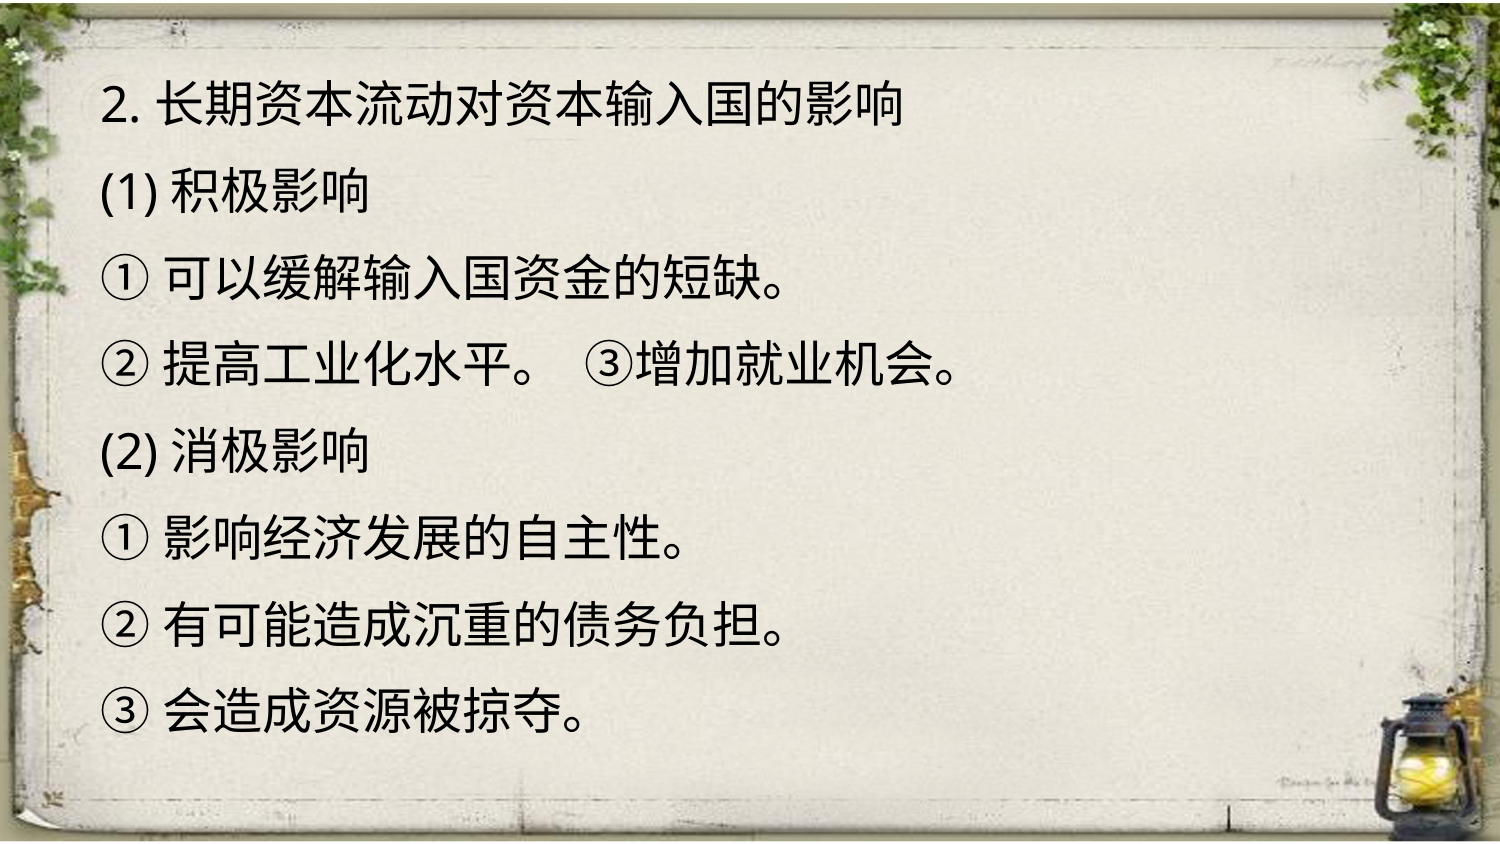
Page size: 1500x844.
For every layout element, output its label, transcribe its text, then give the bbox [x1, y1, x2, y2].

list 2.长期资本流动对资本输入国的影响 (1)积极影响 ①可以缓解输入国资金的短缺。 ②提高工业化水平。 ③增加就业机会。 (2)消极影响 ①影响经济发展的自主性。 ②有可能造成沉重的债务负担。 ③会造成资源被掠夺。 [85, 58, 1471, 706]
picture [0, 0, 1500, 844]
